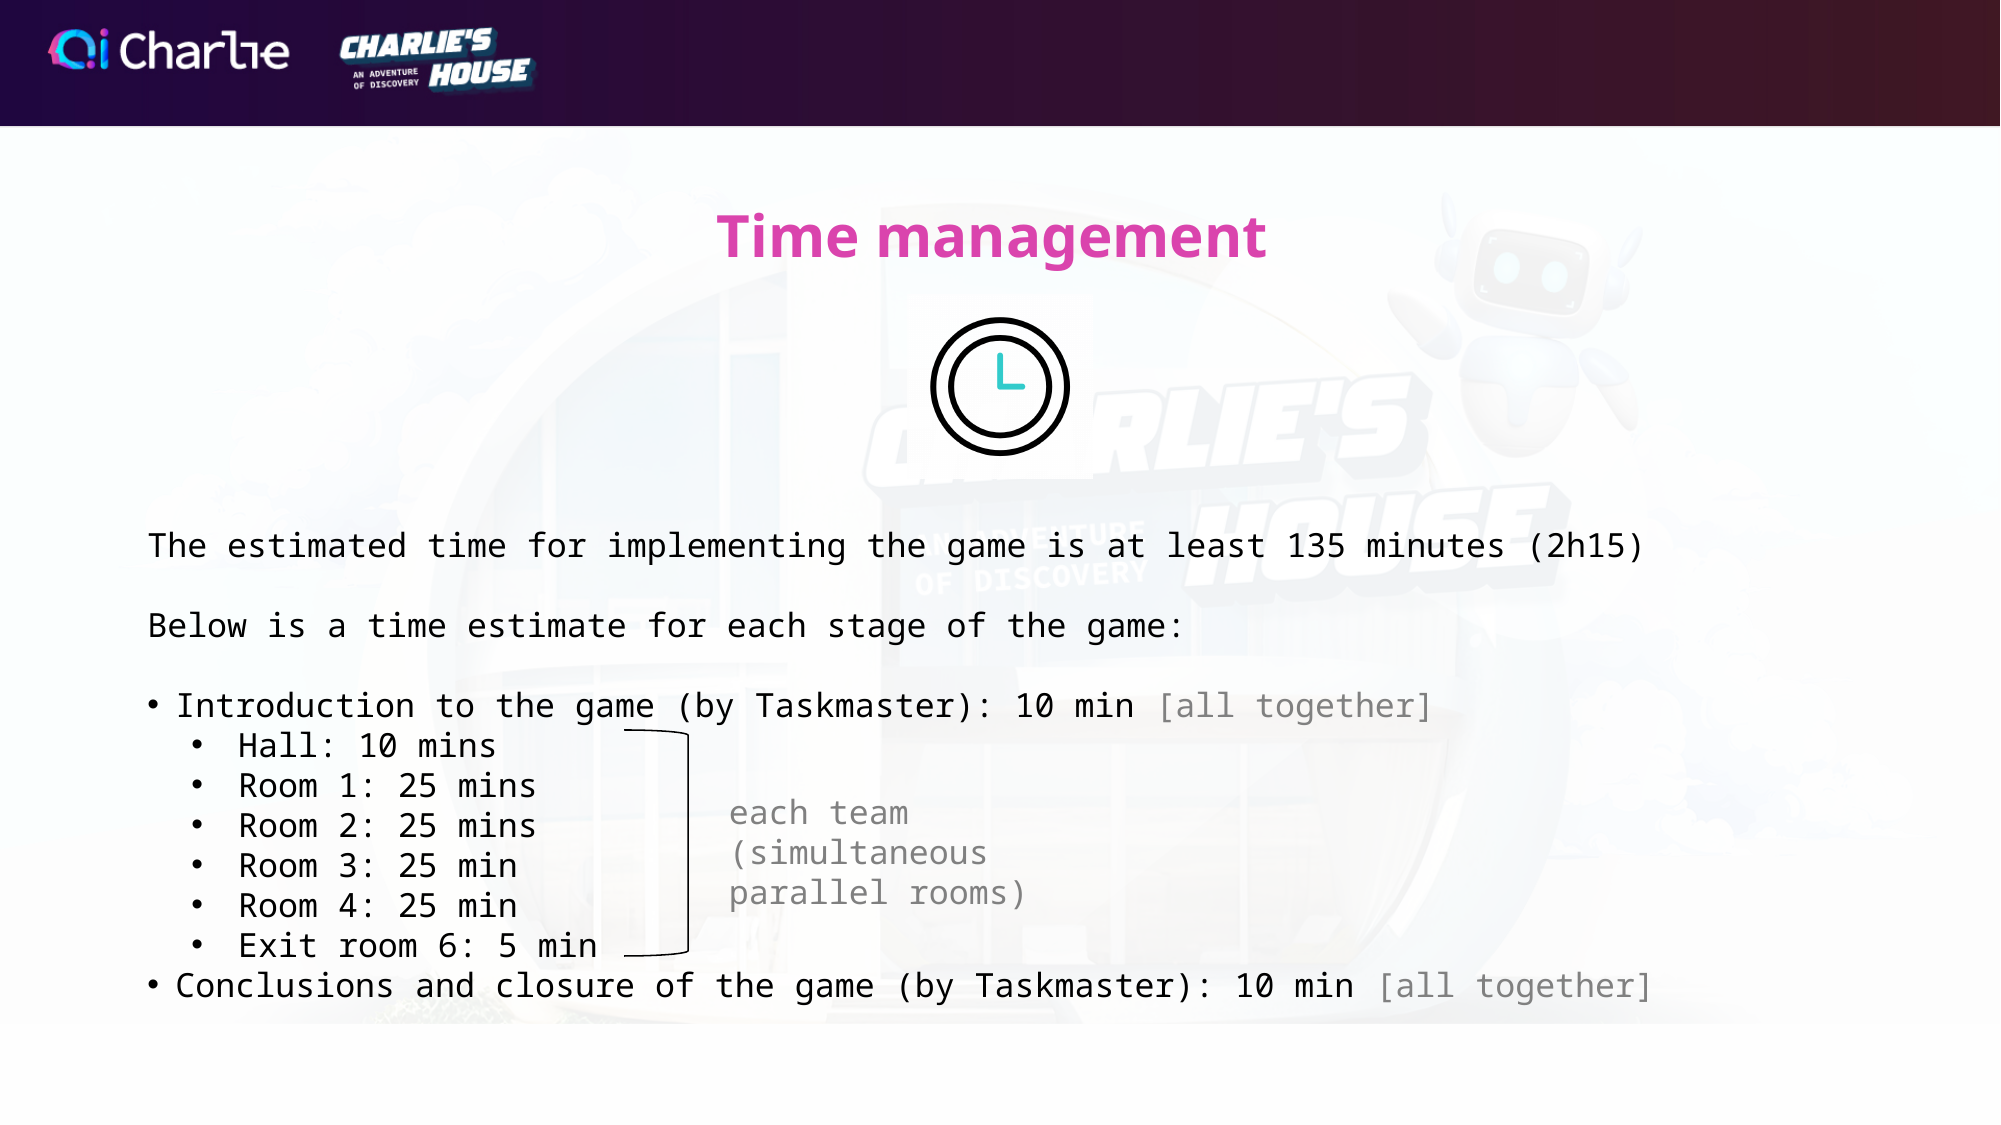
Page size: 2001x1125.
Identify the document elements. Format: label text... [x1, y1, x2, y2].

text_box The estimated time for implementing the game is at least 135 minutes (2h15) Below is a time estimate for each stage of the game: Introduction to the game (by Taskmaster): 10 min [all together] Hall: 10 mins Room 1: 25 mins Room 2: 25 mins Room 3: 25 min Room 4: 25 min Exit room 6: 5 min Conclusions and closure of the game (by Taskmaster): 10 min [all together] [43, 437, 1918, 1051]
picture [907, 294, 1093, 480]
text_box [624, 728, 690, 958]
text_box Time management [0, 192, 2000, 277]
text_box each team (simultaneous parallel rooms) [714, 783, 1162, 919]
picture [0, 0, 2000, 128]
